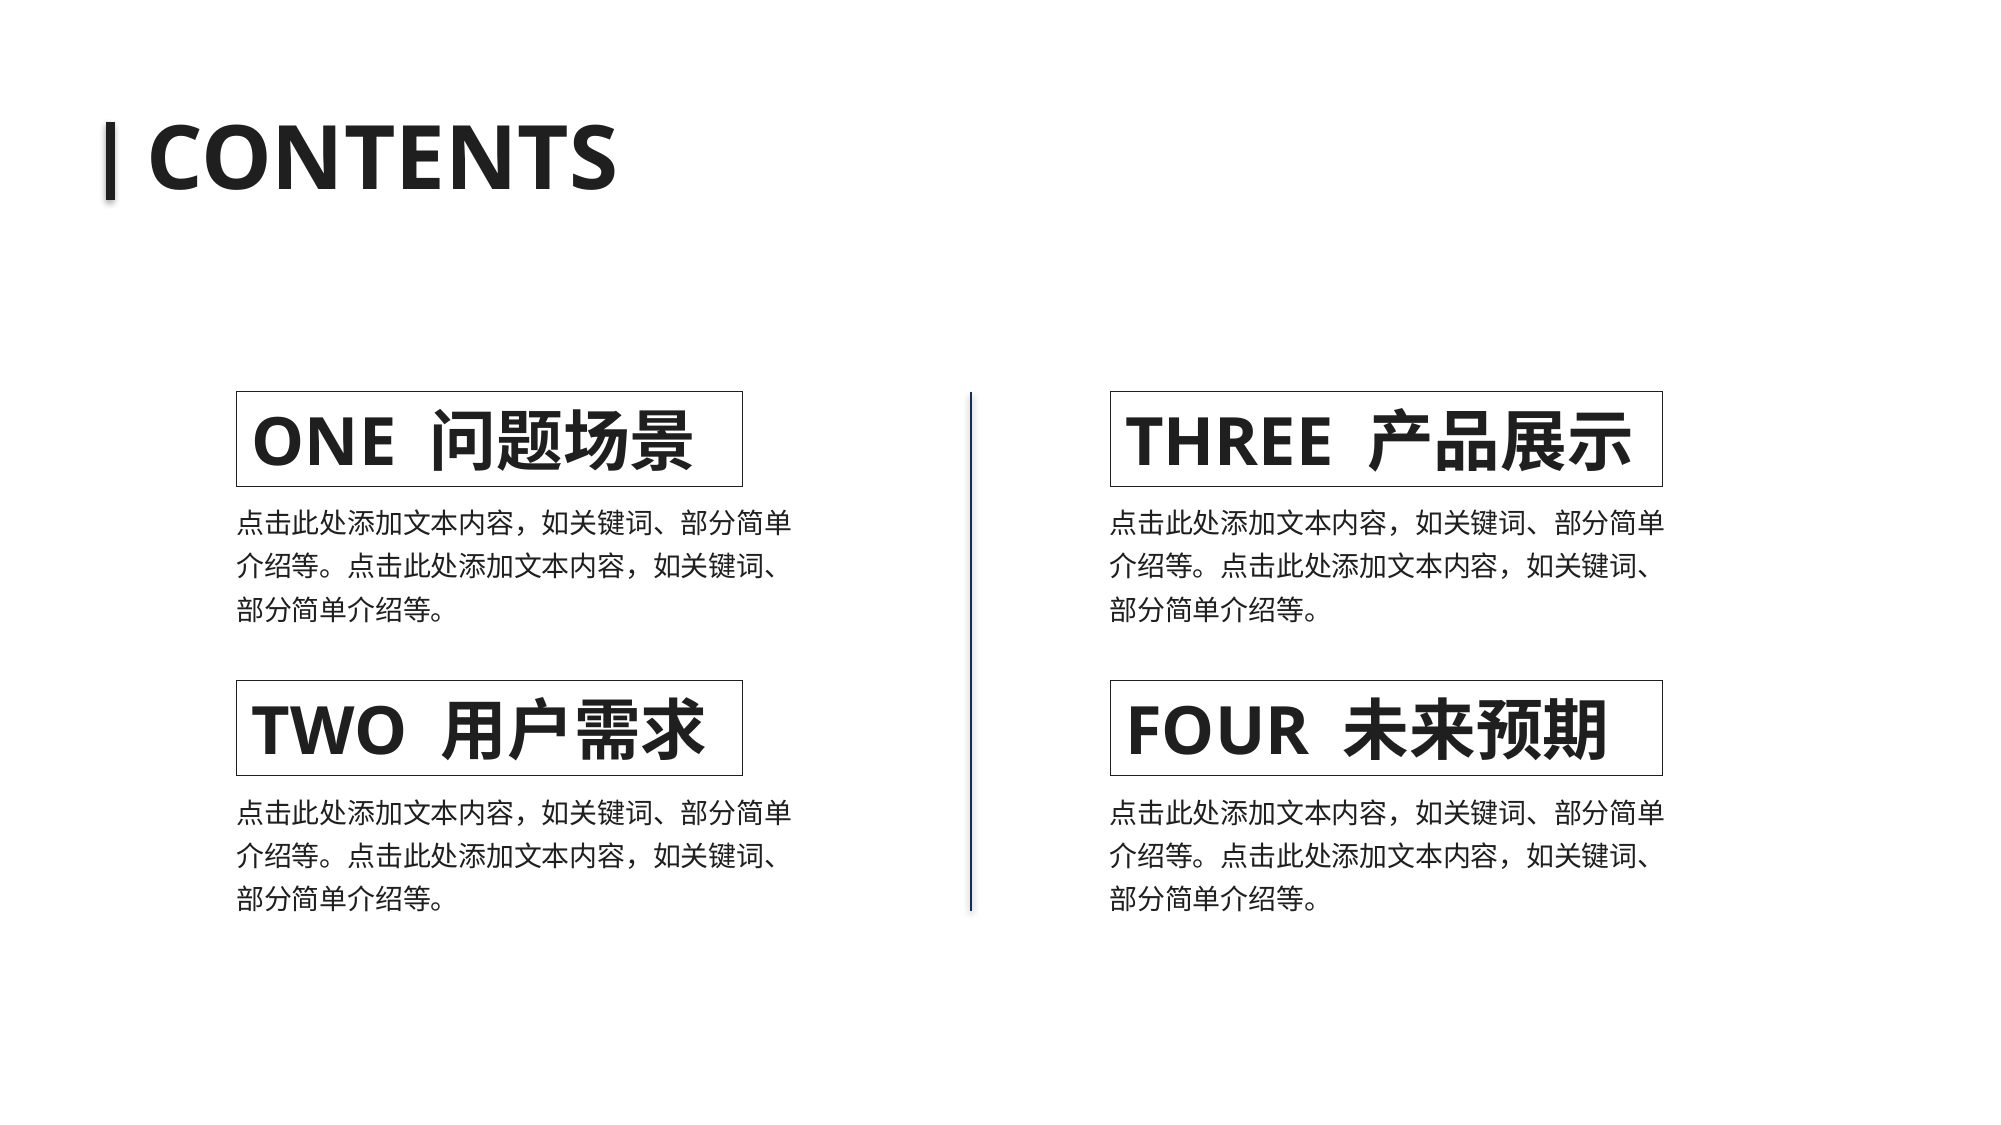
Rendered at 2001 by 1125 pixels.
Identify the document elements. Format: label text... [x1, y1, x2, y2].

text_box 点击此处添加文本内容，如关键词、部分简单介绍等。点击此处添加文本内容，如关键词、部分简单介绍等。 [1095, 488, 1705, 633]
text_box 点击此处添加文本内容，如关键词、部分简单介绍等。点击此处添加文本内容，如关键词、部分简单介绍等。 [221, 488, 832, 633]
text_box TWO 用户需求 [236, 680, 743, 776]
text_box CONTENTS [131, 93, 634, 215]
text_box 点击此处添加文本内容，如关键词、部分简单介绍等。点击此处添加文本内容，如关键词、部分简单介绍等。 [1095, 778, 1705, 923]
text_box FOUR 未来预期 [1110, 680, 1663, 776]
text_box ONE 问题场景 [236, 391, 743, 487]
text_box 点击此处添加文本内容，如关键词、部分简单介绍等。点击此处添加文本内容，如关键词、部分简单介绍等。 [221, 778, 832, 923]
text_box THREE 产品展示 [1110, 391, 1663, 487]
